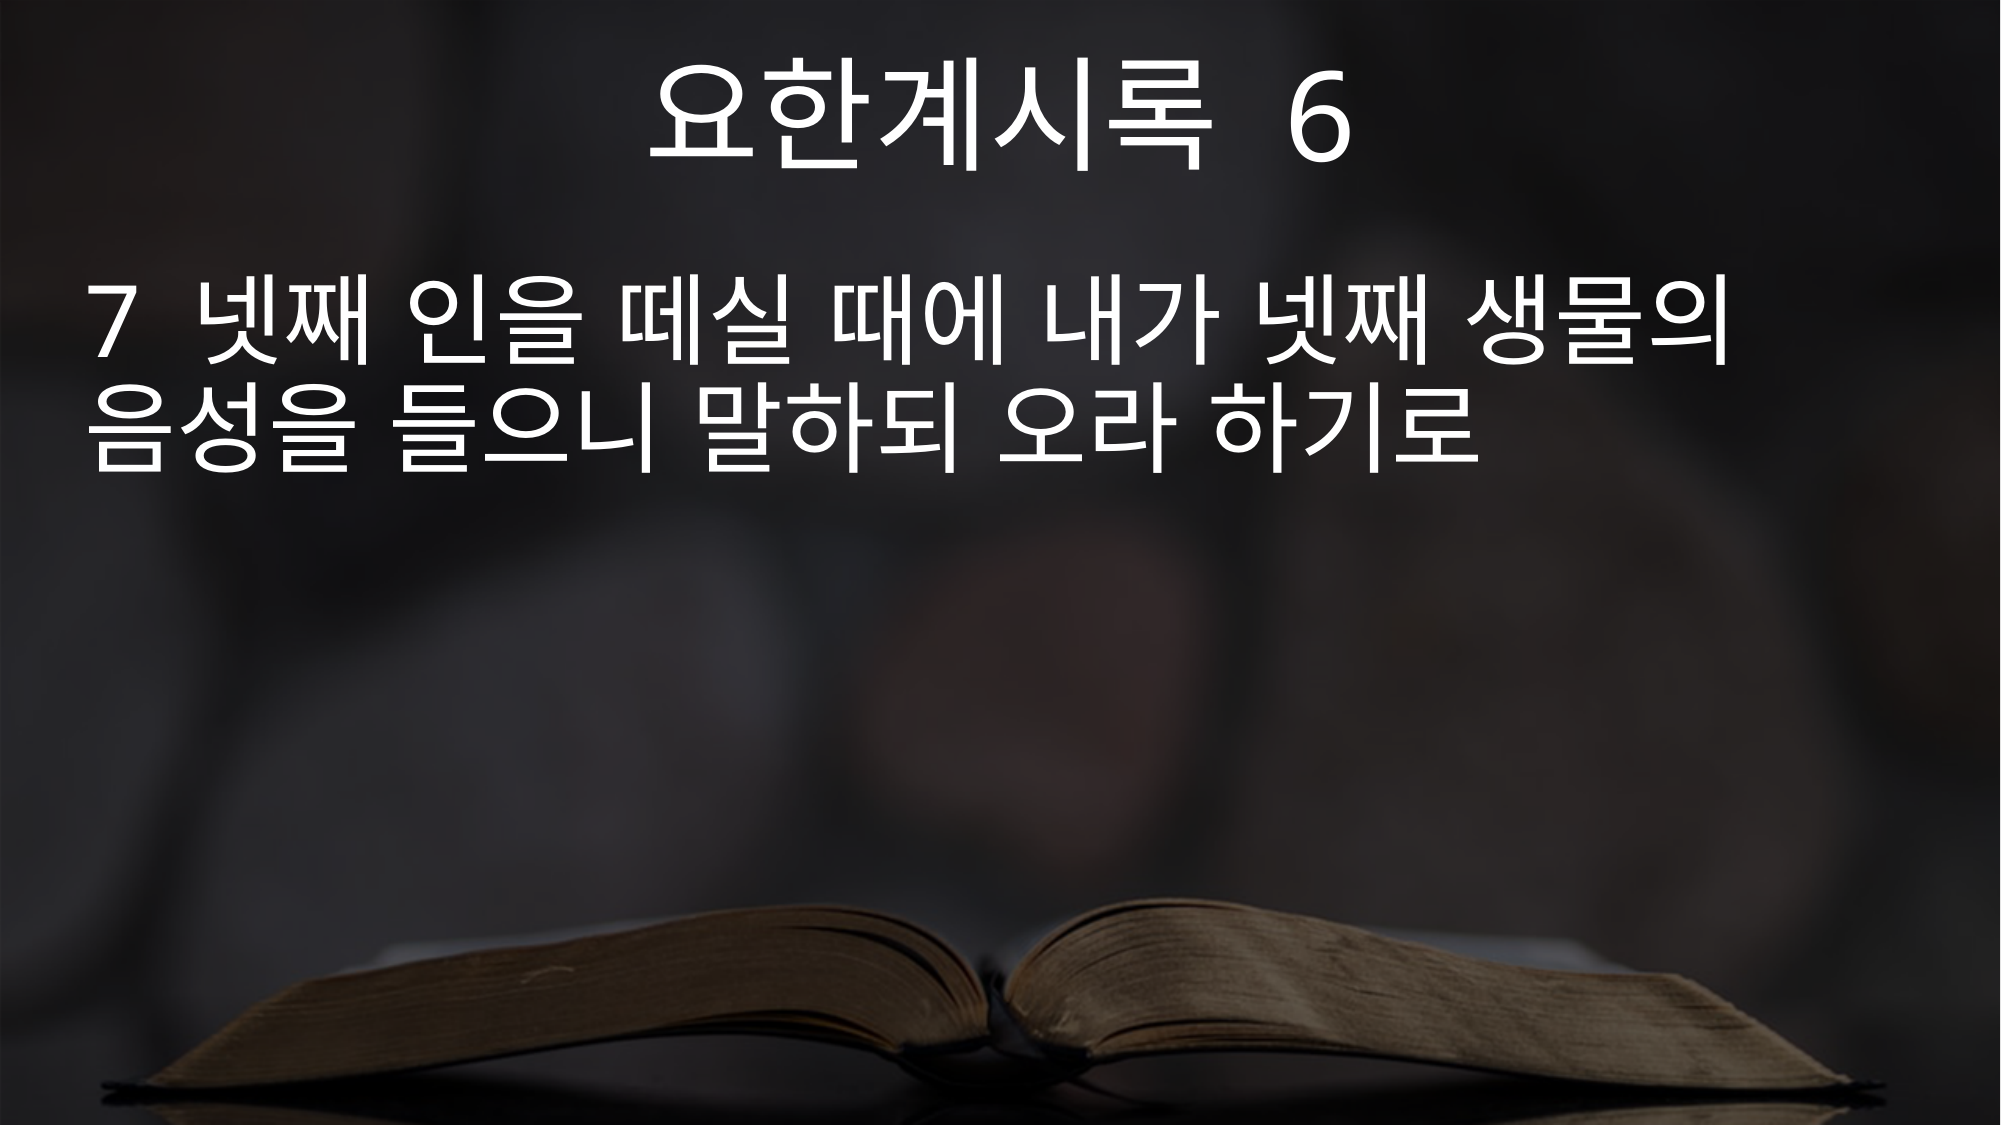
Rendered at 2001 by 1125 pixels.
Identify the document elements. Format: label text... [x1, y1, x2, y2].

footer 요한계시록 6 [0, 32, 2000, 192]
picture [0, 0, 2001, 1125]
list 7 넷째 인을 떼실 때에 내가 넷째 생물의 음성을 들으니 말하되 오라 하기로 [69, 263, 1953, 423]
